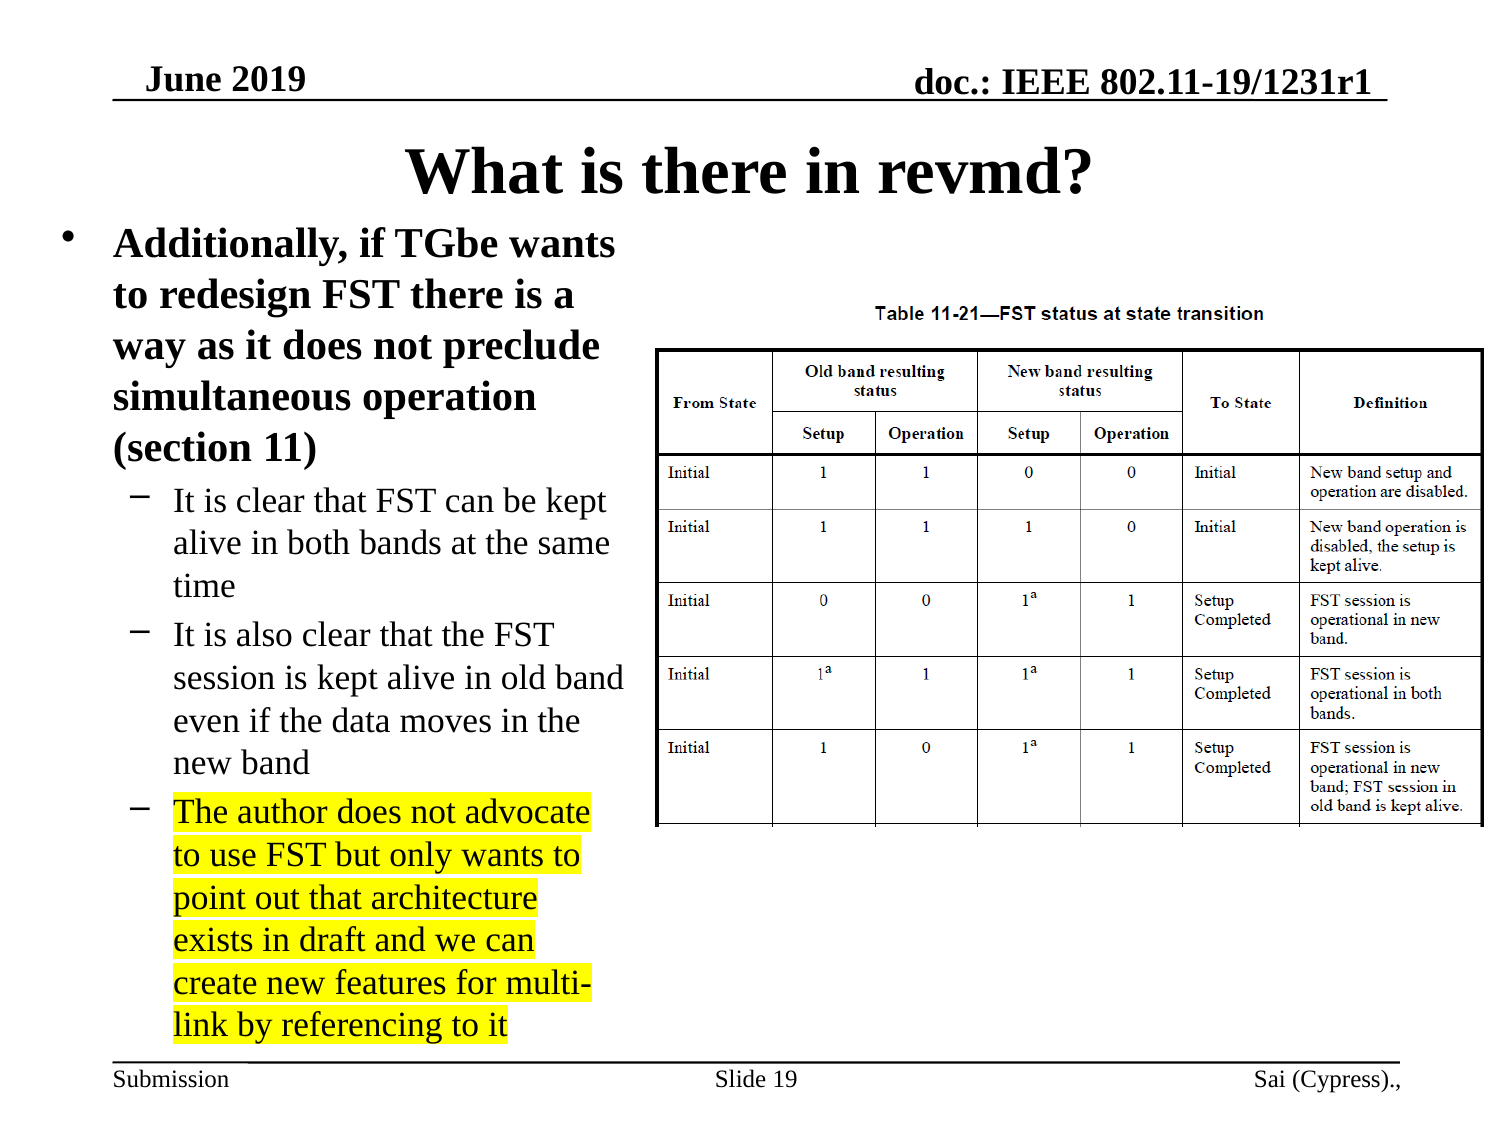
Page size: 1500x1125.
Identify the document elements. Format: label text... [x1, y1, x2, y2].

picture [640, 297, 1500, 828]
title What is there in revmd? [112, 112, 1388, 223]
footer Sai (Cypress)., [949, 1061, 1402, 1093]
slide_number Slide 19 [712, 1061, 801, 1093]
list Additionally, if TGbe wants to redesign FST there is a way as it does not preclude simultaneous operation (section 11) It is clear that FST can be kept alive in both bands at the same time It is also clear that the FST session is kept alive in old band even if the data moves in the new band The author does not advocate to use FST but only wants to point out that architecture exists in draft and we can create new features for multi-link by referencing to it [45, 207, 640, 1053]
